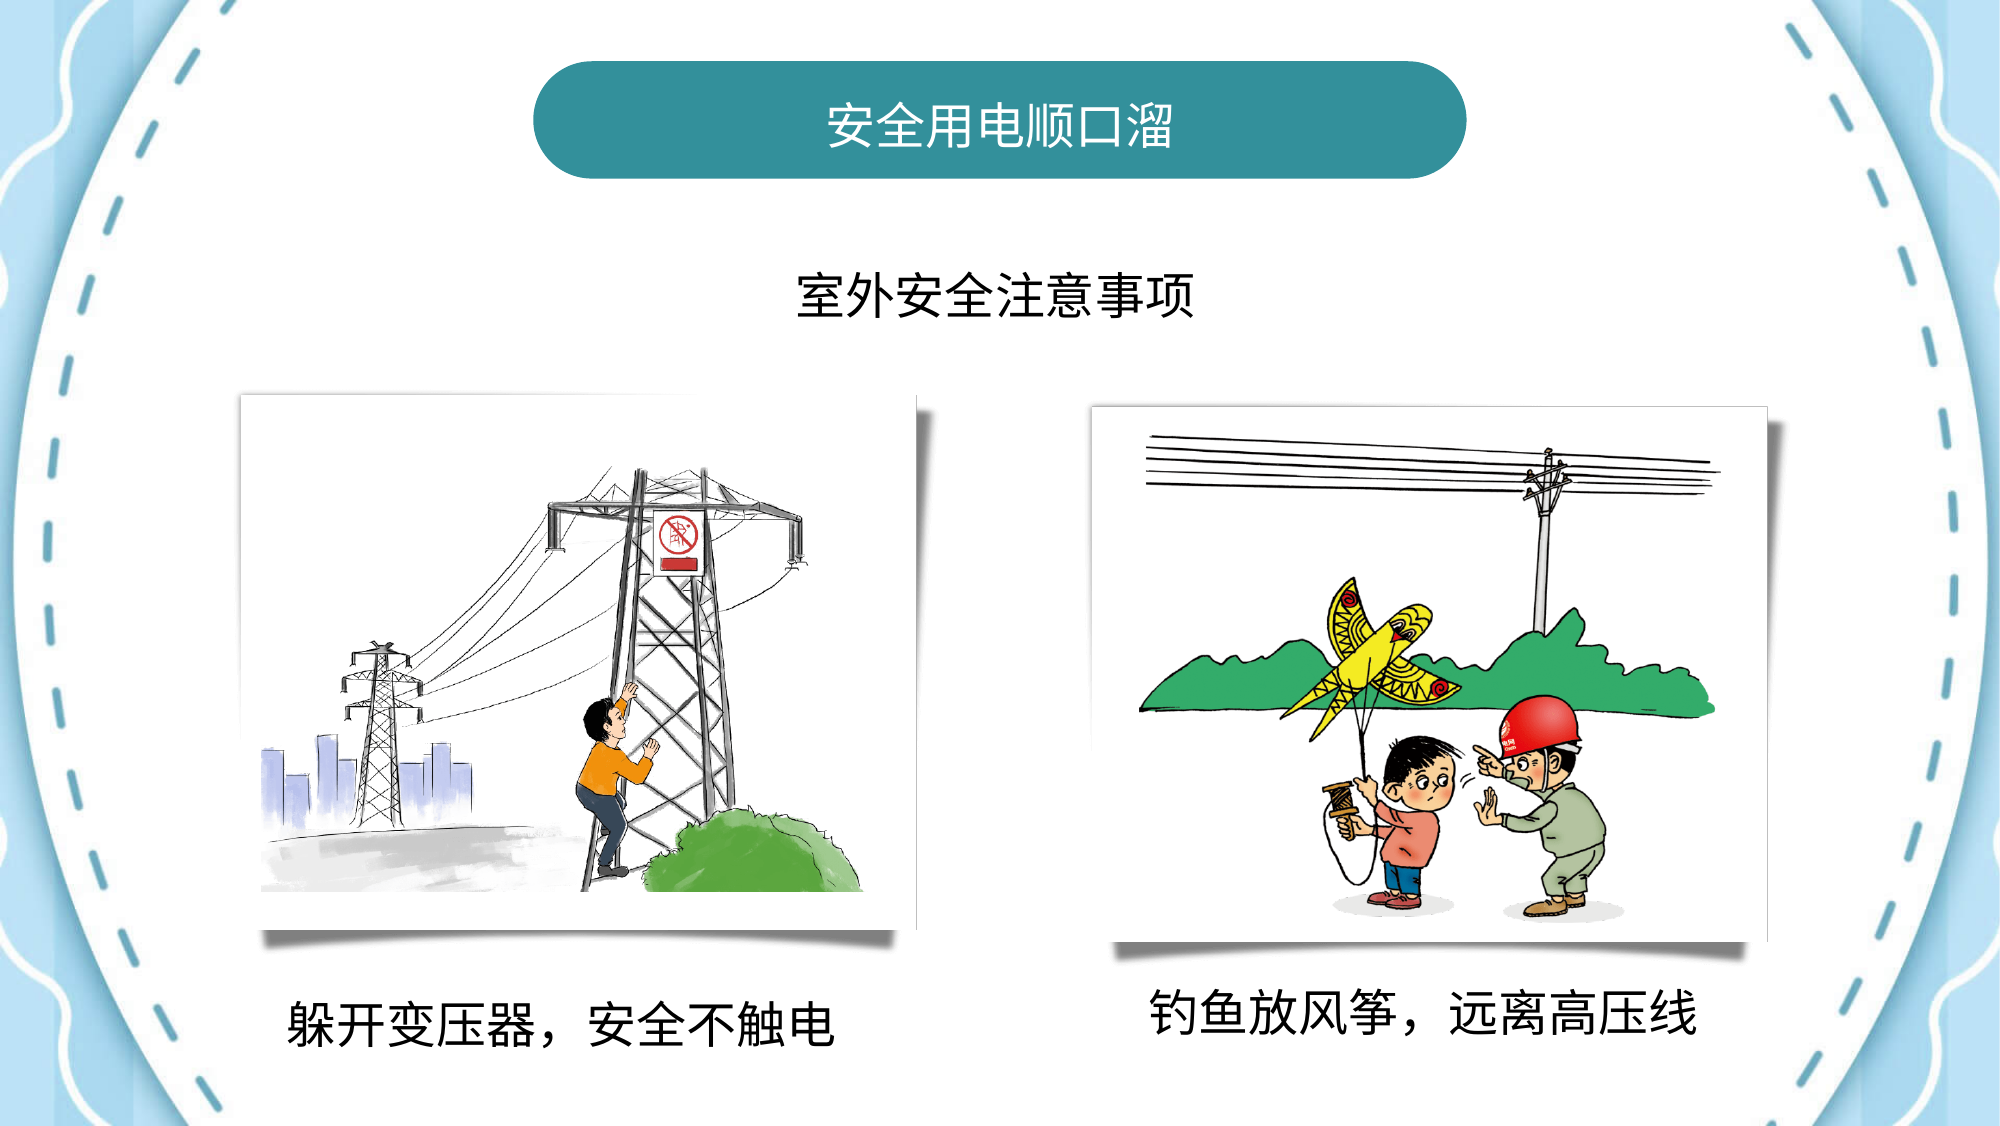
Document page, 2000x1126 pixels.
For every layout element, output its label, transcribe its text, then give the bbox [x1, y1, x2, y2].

picture [0, 0, 2000, 1126]
text_box 钓鱼放风筝，远离高压线 [1133, 977, 1745, 1050]
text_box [1071, 389, 1804, 969]
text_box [533, 60, 1467, 179]
text_box 躲开变压器，安全不触电 [271, 965, 883, 1062]
text_box 室外安全注意事项 [723, 257, 1267, 333]
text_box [220, 377, 954, 957]
